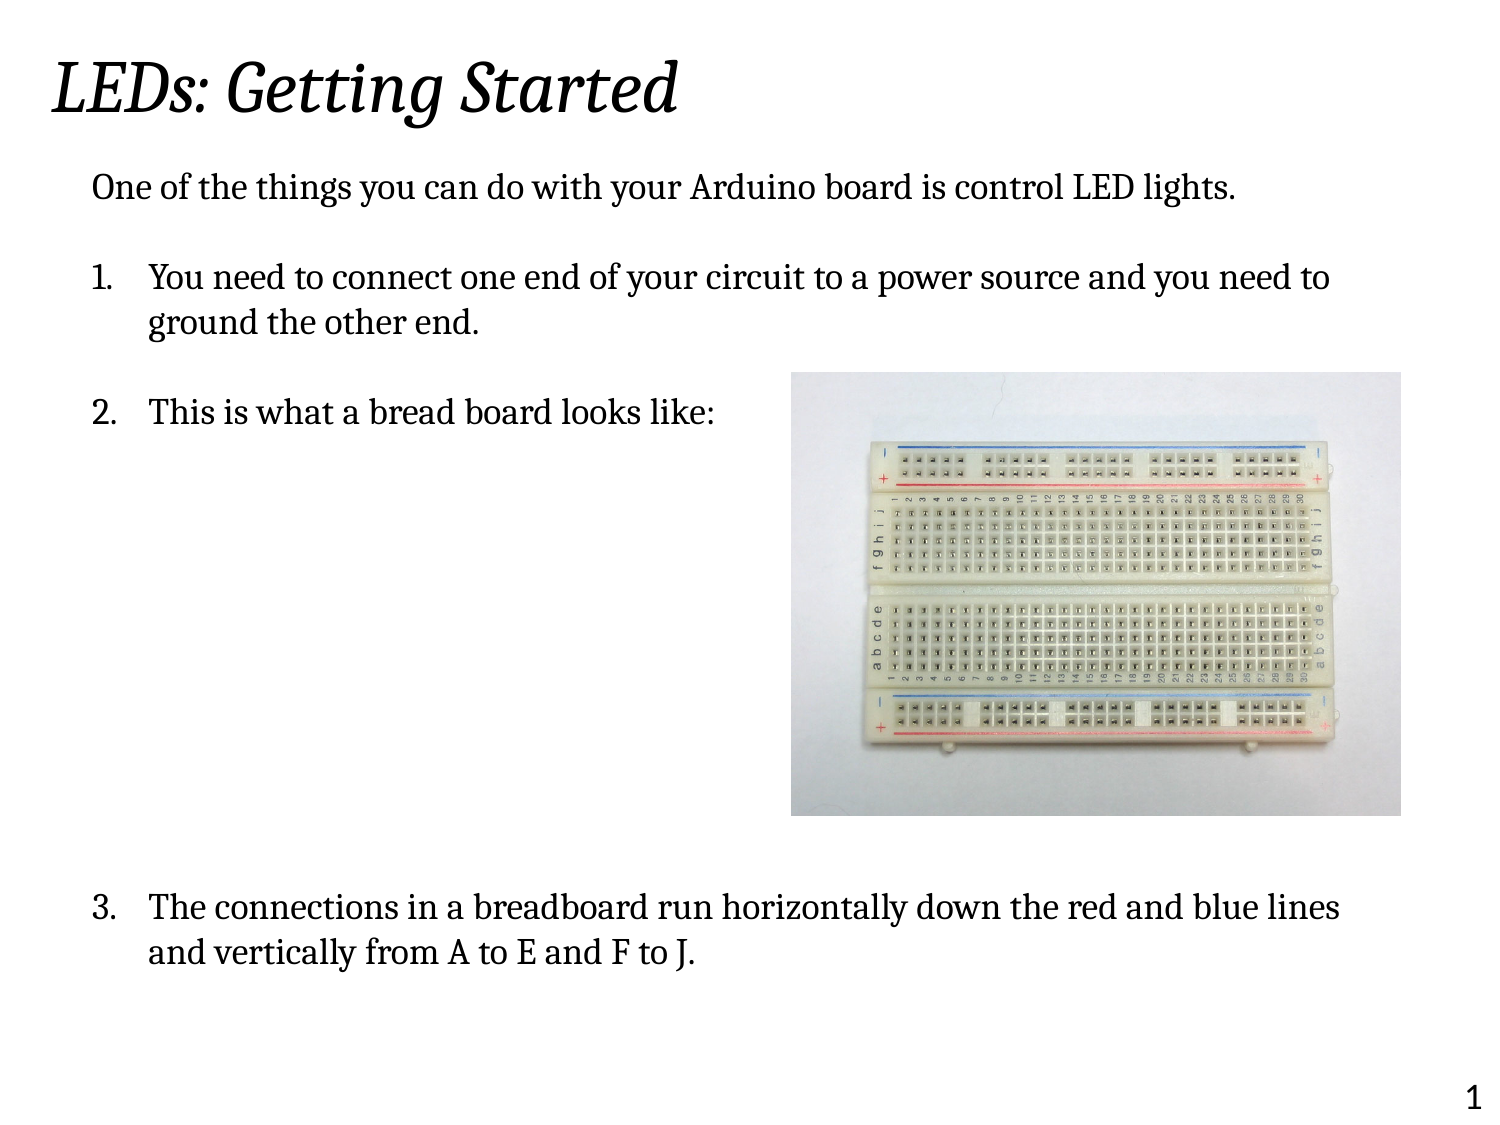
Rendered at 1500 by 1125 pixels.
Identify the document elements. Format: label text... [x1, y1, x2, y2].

picture [791, 372, 1402, 816]
text_box One of the things you can do with your Arduino board is control LED lights. You need to connect one end of your circuit to a power source and you need to ground the other end. This is what a bread board looks like: The connections in a breadboard run horizontally down the red and blue lines and vertically from A to E and F to J. [77, 154, 1368, 979]
text_box 1 [1449, 1064, 1500, 1125]
text_box LEDs: Getting Started [36, 30, 1026, 136]
